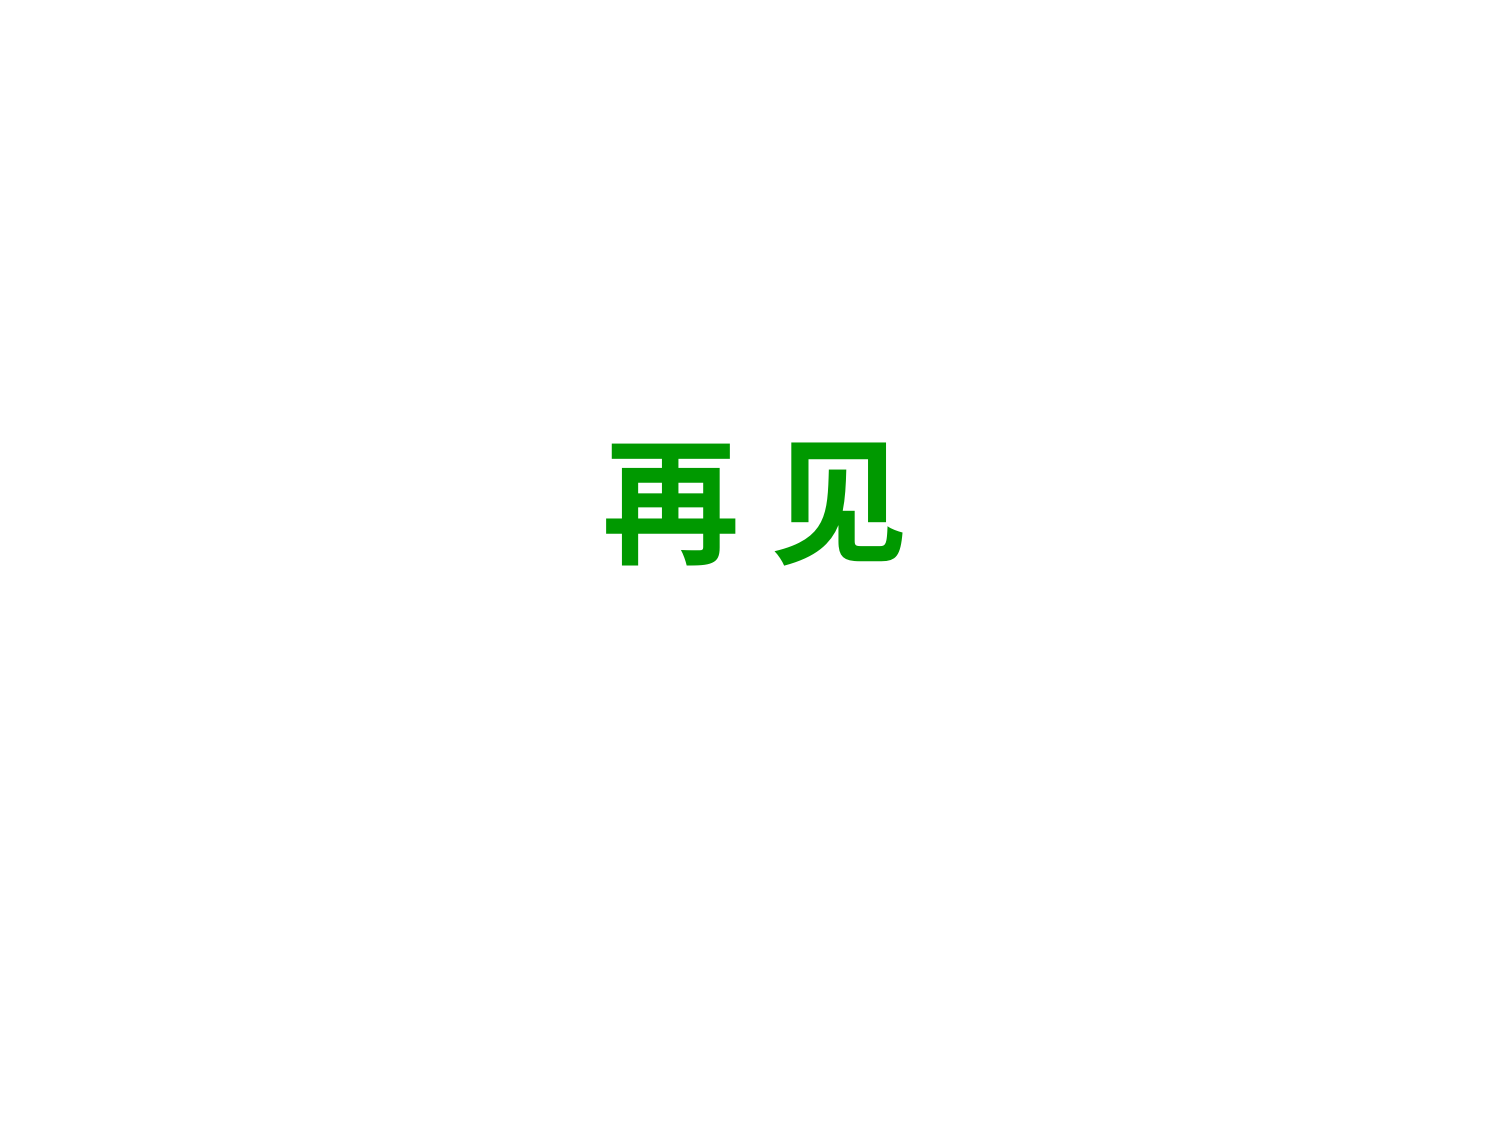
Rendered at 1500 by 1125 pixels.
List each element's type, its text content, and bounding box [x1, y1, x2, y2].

text_box 再 见 [587, 408, 924, 589]
